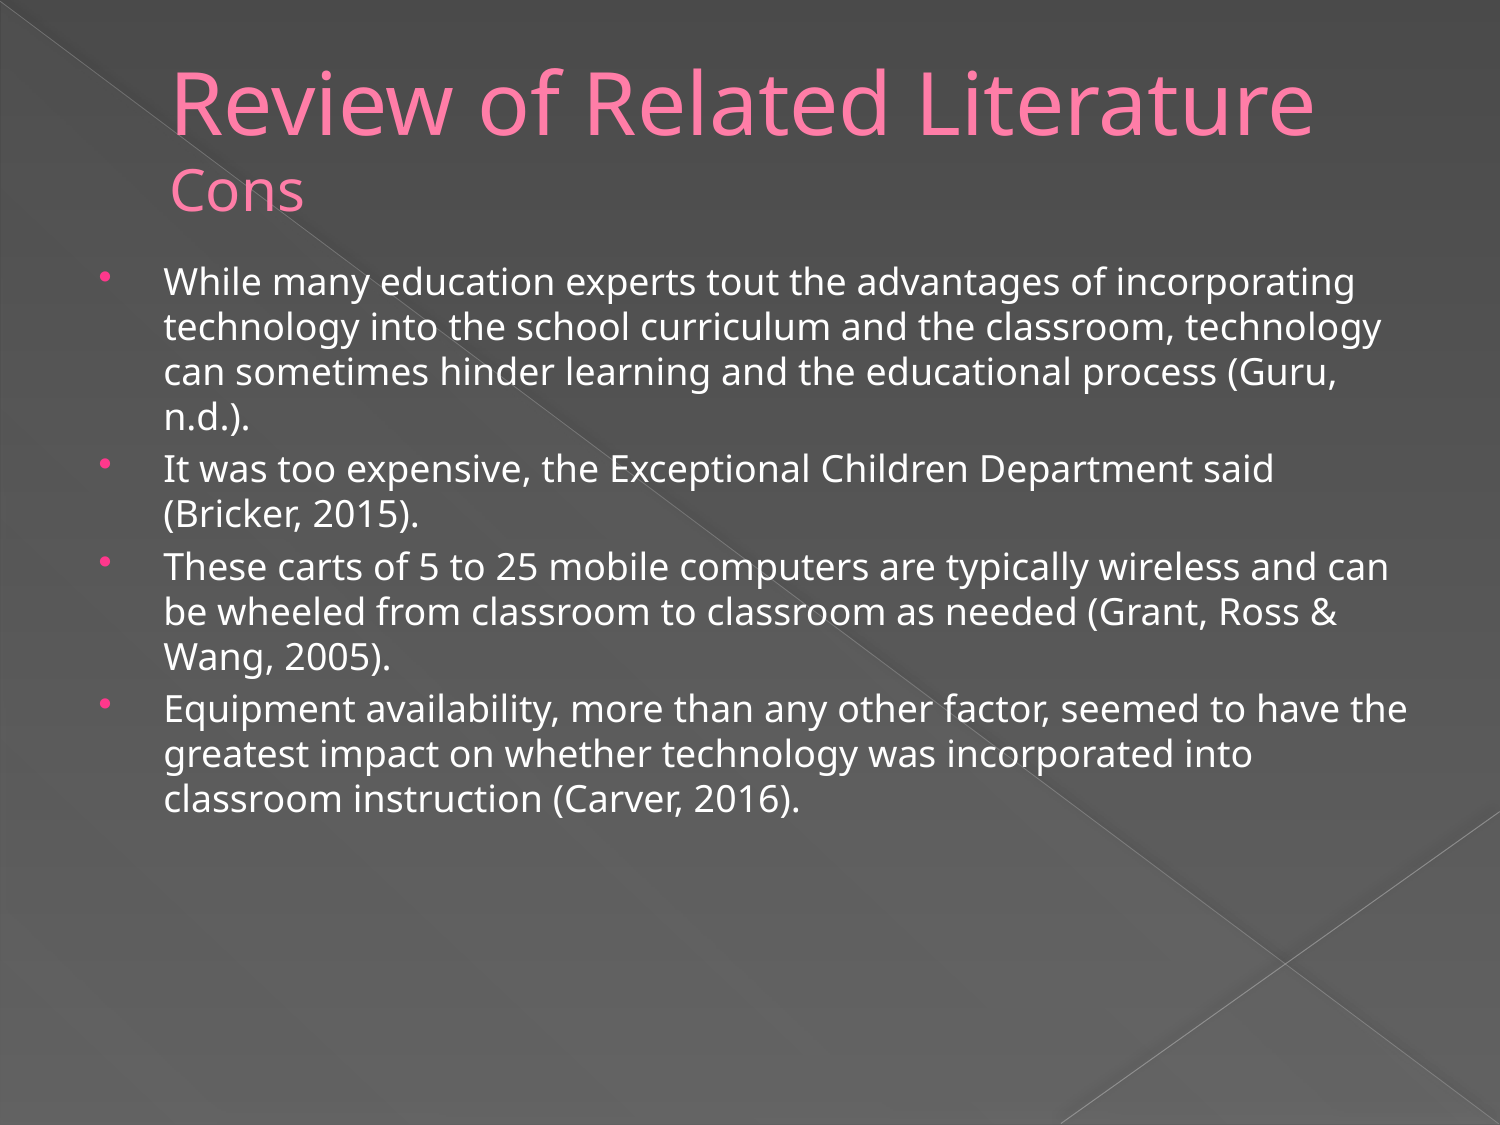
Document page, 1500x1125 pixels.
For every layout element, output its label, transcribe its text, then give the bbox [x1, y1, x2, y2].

list While many education experts tout the advantages of incorporating technology into the school curriculum and the classroom, technology can sometimes hinder learning and the educational process (Guru, n.d.). It was too expensive, the Exceptional Children Department said (Bricker, 2015). These carts of 5 to 25 mobile computers are typically wireless and can be wheeled from classroom to classroom as needed (Grant, Ross & Wang, 2005). Equipment availability, more than any other factor, seemed to have the greatest impact on whether technology was incorporated into classroom instruction (Carver, 2016). [75, 250, 1425, 1059]
title Review of Related Literature Cons [75, 21, 1425, 250]
